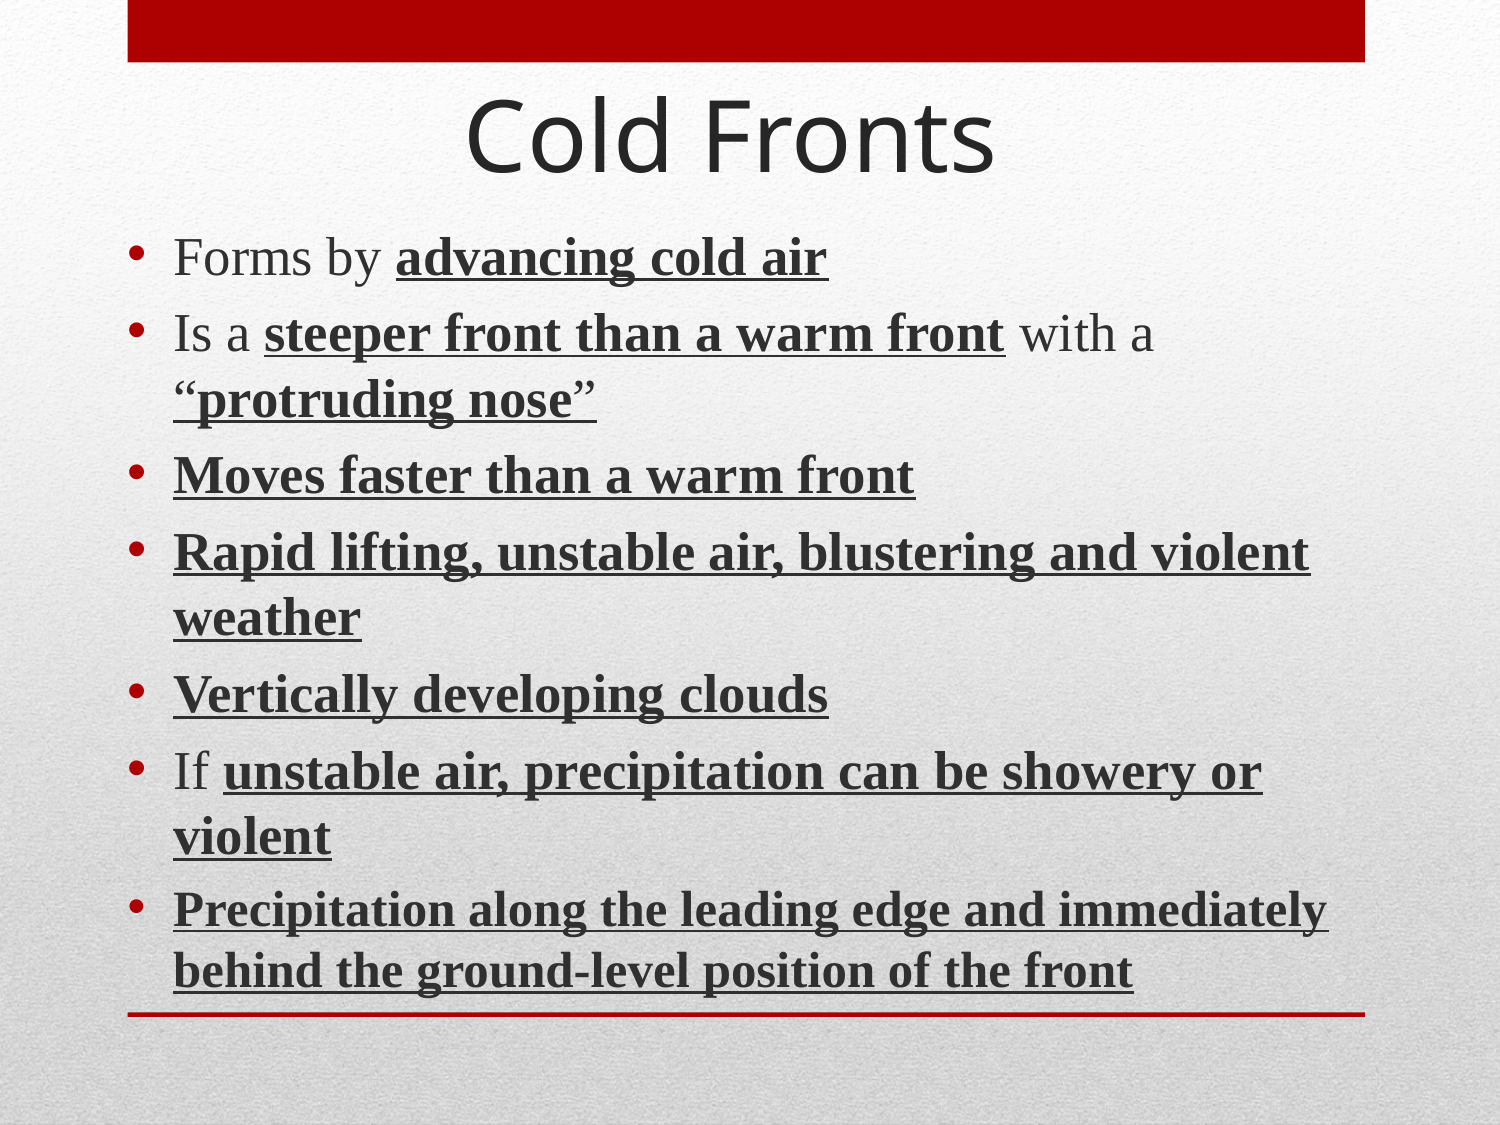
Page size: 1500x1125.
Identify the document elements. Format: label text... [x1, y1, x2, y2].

list Forms by advancing cold air Is a steeper front than a warm front with a “protruding nose” Moves faster than a warm front Rapid lifting, unstable air, blustering and violent weather Vertically developing clouds If unstable air, precipitation can be showery or violent Precipitation along the leading edge and immediately behind the ground-level position of the front [112, 200, 1350, 1019]
title Cold Fronts [162, 12, 1300, 200]
